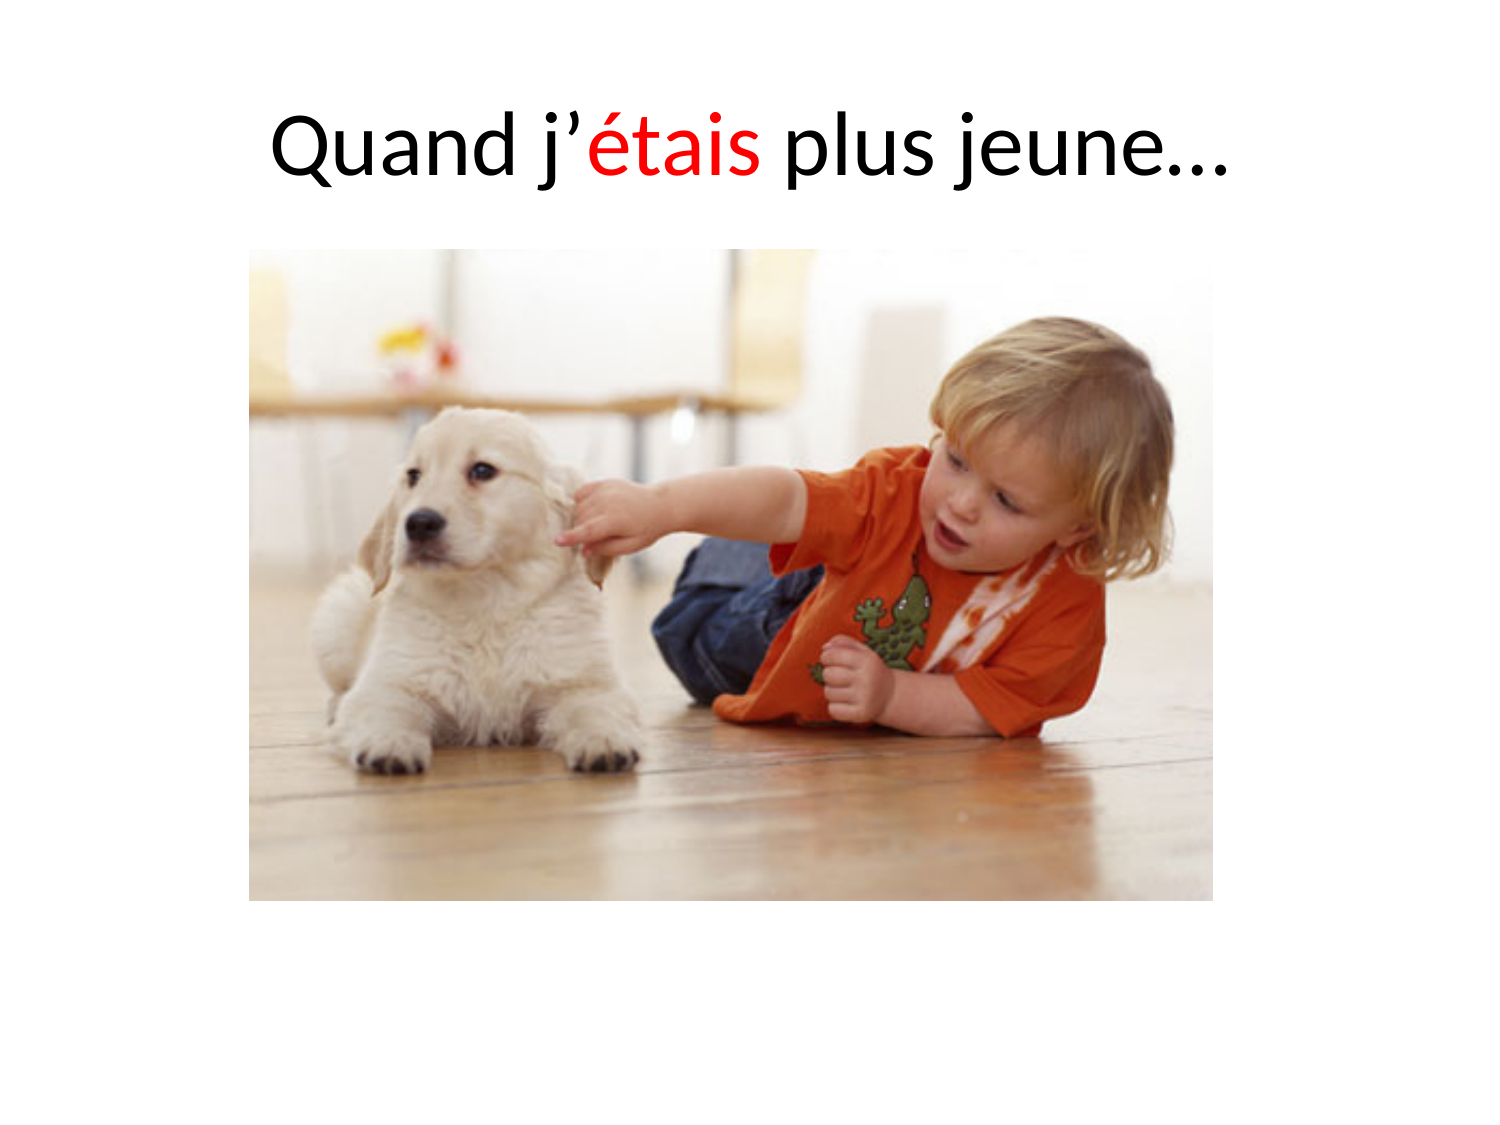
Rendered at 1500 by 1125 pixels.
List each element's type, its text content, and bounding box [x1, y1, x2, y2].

picture [249, 249, 1213, 901]
title Quand j’étais plus jeune… [75, 45, 1425, 233]
